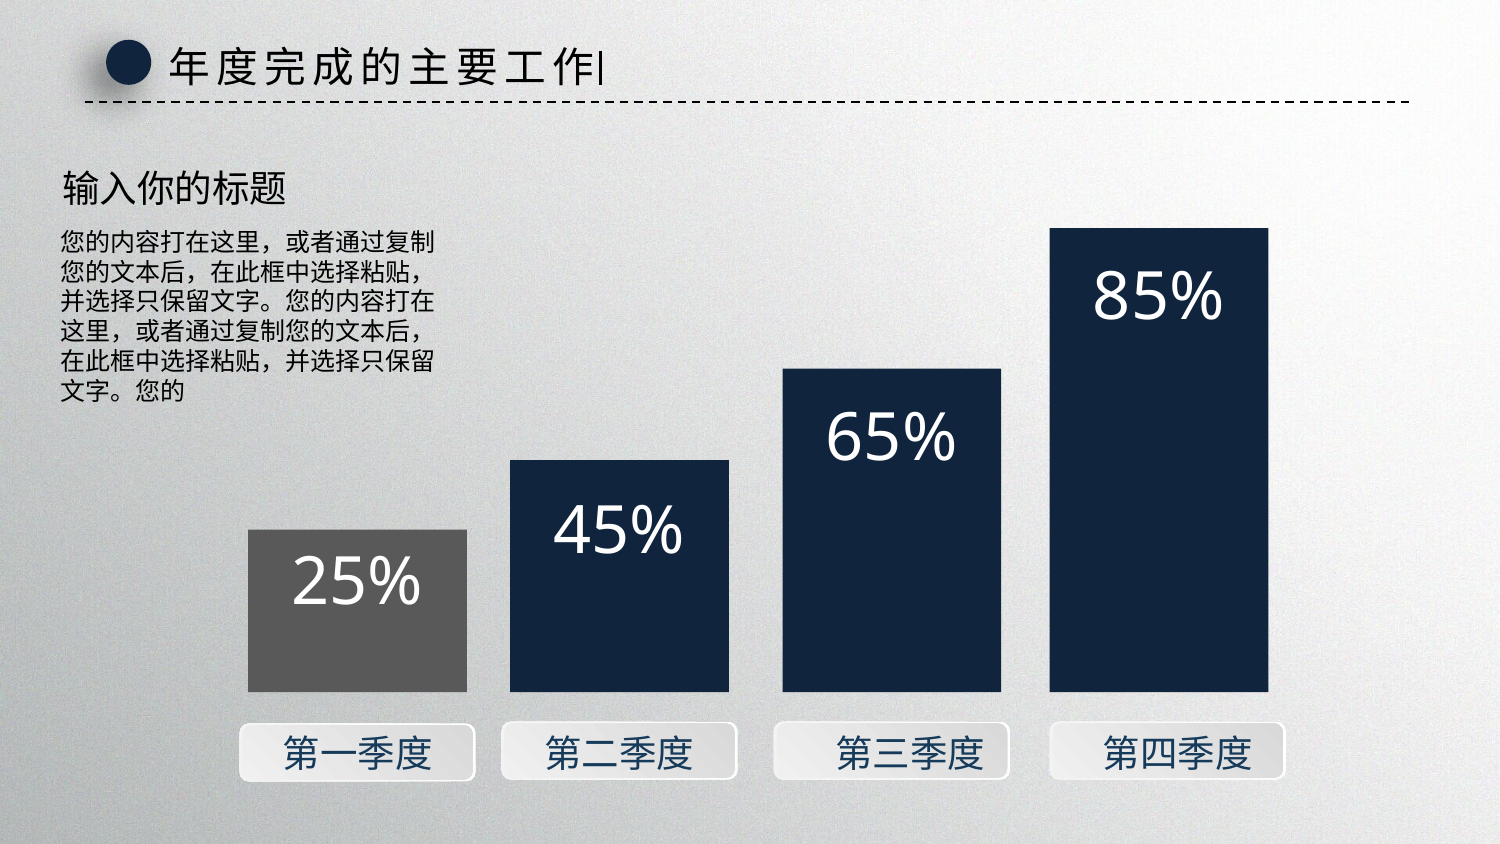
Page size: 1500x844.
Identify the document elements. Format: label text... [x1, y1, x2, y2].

text_box 您的内容打在这里，或者通过复制您的文本后，在此框中选择粘贴，并选择只保留文字。您的内容打在这里，或者通过复制您的文本后，在此框中选择粘贴，并选择只保留文字。您的 [46, 218, 467, 414]
text_box 25% [276, 530, 439, 626]
text_box 输入你的标题 [47, 158, 303, 218]
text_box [501, 721, 738, 780]
text_box [246, 528, 469, 694]
text_box 45% [538, 479, 701, 575]
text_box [773, 721, 1011, 780]
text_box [1049, 721, 1287, 780]
text_box 85% [1078, 245, 1240, 341]
text_box 65% [811, 386, 973, 482]
text_box 年度完成的主要工作 [154, 33, 610, 99]
picture [0, 0, 1500, 844]
text_box [1048, 226, 1270, 694]
text_box [104, 37, 154, 87]
text_box [780, 367, 1003, 694]
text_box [239, 723, 476, 782]
text_box [508, 458, 731, 694]
